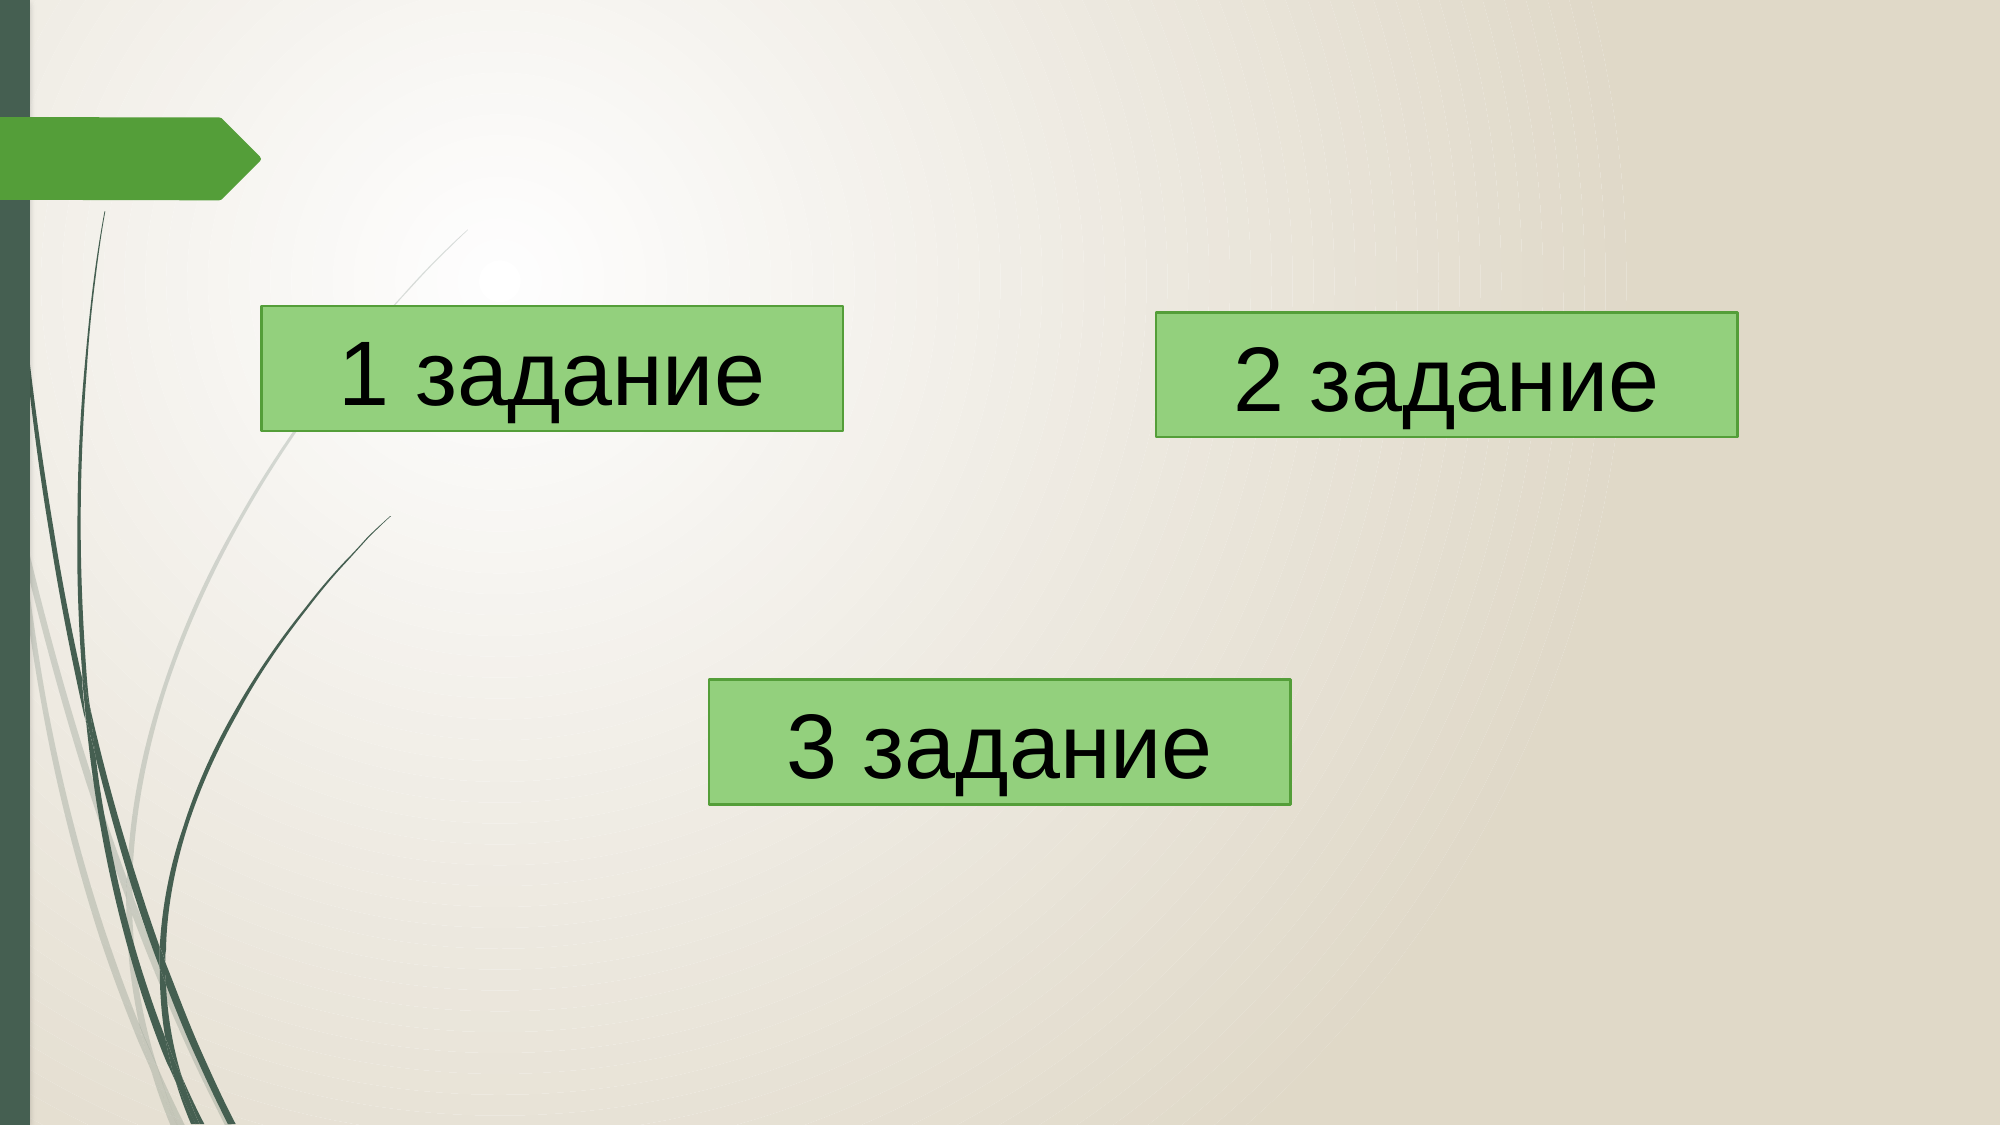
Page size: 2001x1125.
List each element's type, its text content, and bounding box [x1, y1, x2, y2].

text_box 1 задание [260, 305, 844, 432]
text_box 3 задание [708, 678, 1292, 806]
text_box 2 задание [1155, 311, 1739, 438]
